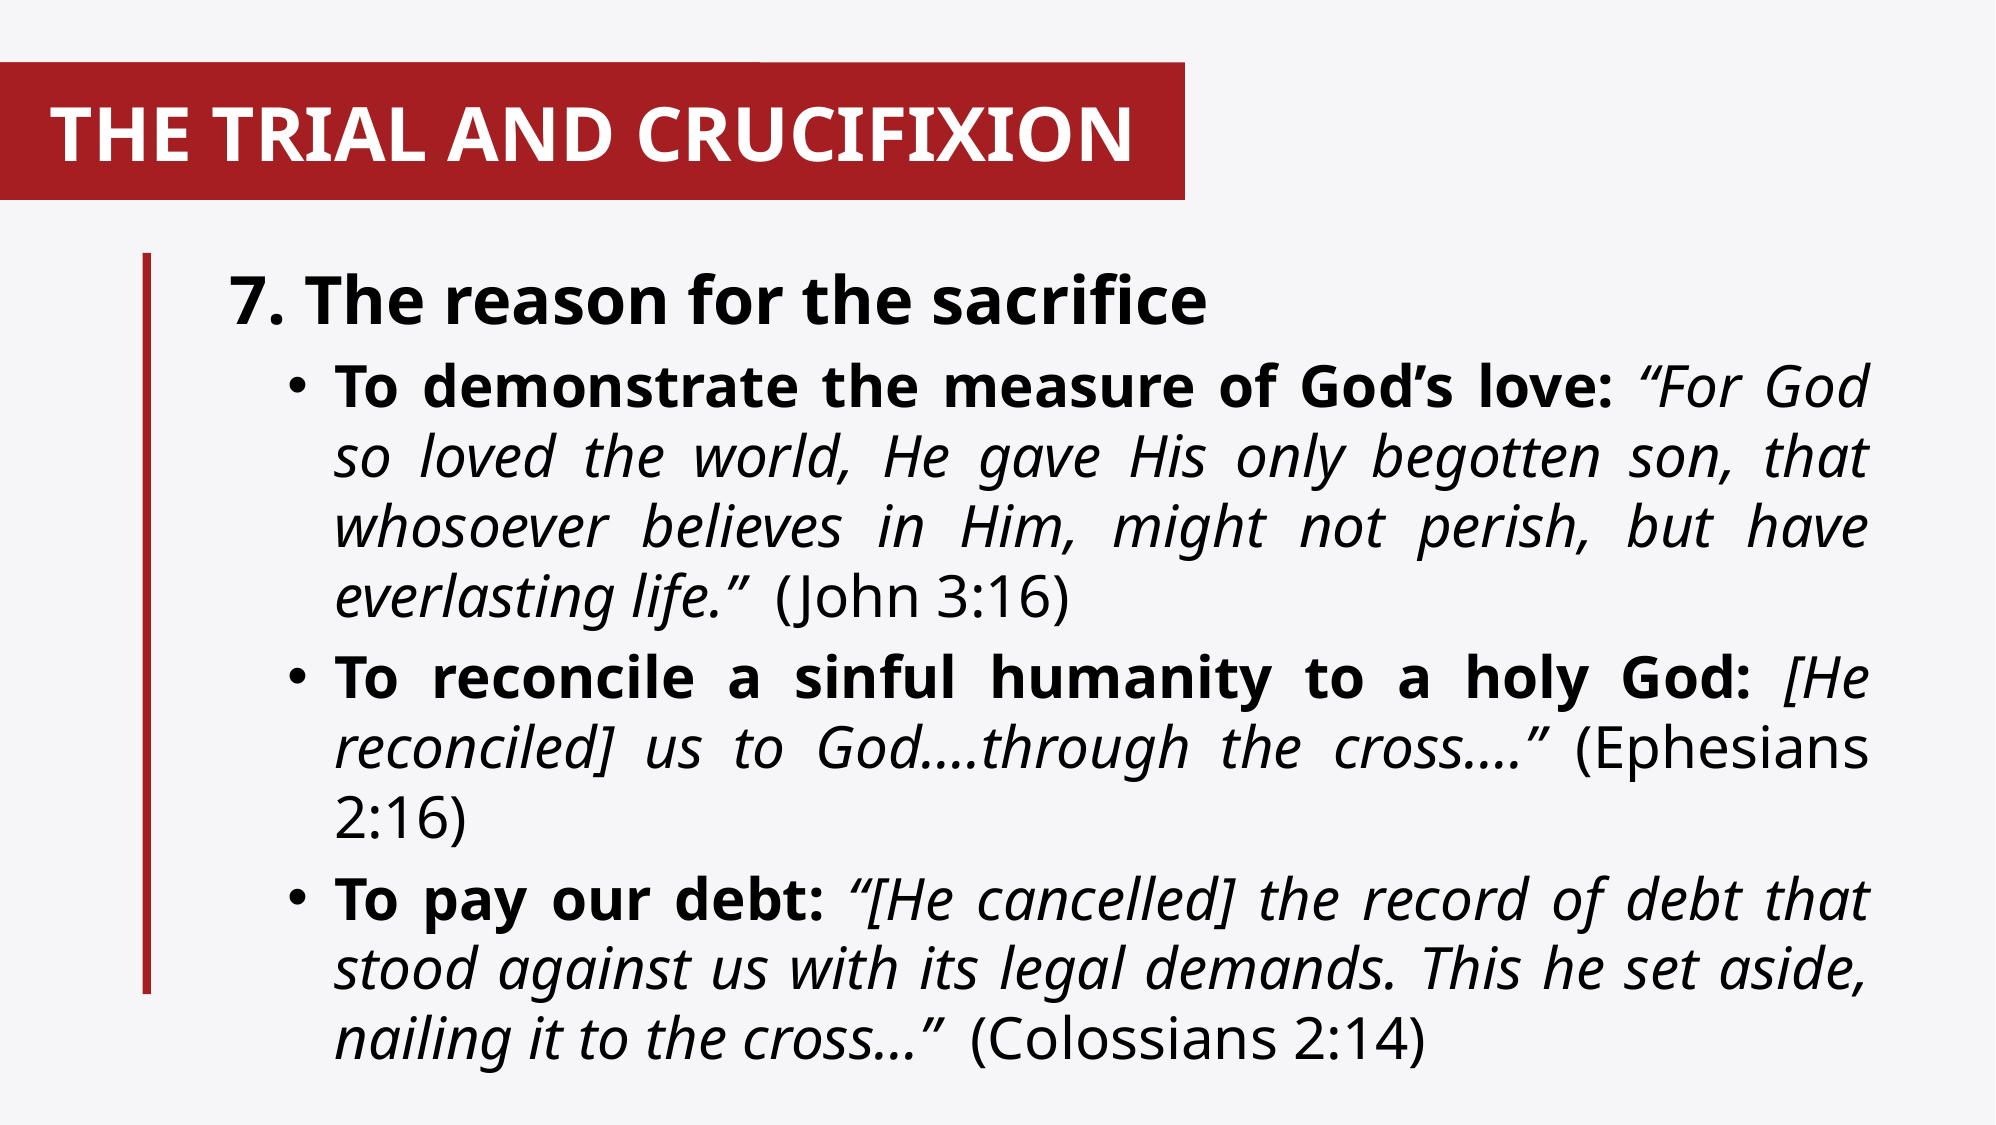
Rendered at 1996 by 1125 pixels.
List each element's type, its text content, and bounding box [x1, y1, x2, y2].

title THE TRIAL AND CRUCIFIXION [0, 62, 1185, 200]
subtitle 7. The reason for the sacrifice To demonstrate the measure of God’s love: “For God so loved the world, He gave His only begotten son, that whosoever believes in Him, might not perish, but have everlasting life.” (John 3:16) To reconcile a sinful humanity to a holy God: [He reconciled] us to God….through the cross….” (Ephesians 2:16) To pay our debt: “[He cancelled] the record of debt that stood against us with its legal demands. This he set aside, nailing it to the cross…” (Colossians 2:14) [197, 249, 1885, 1088]
